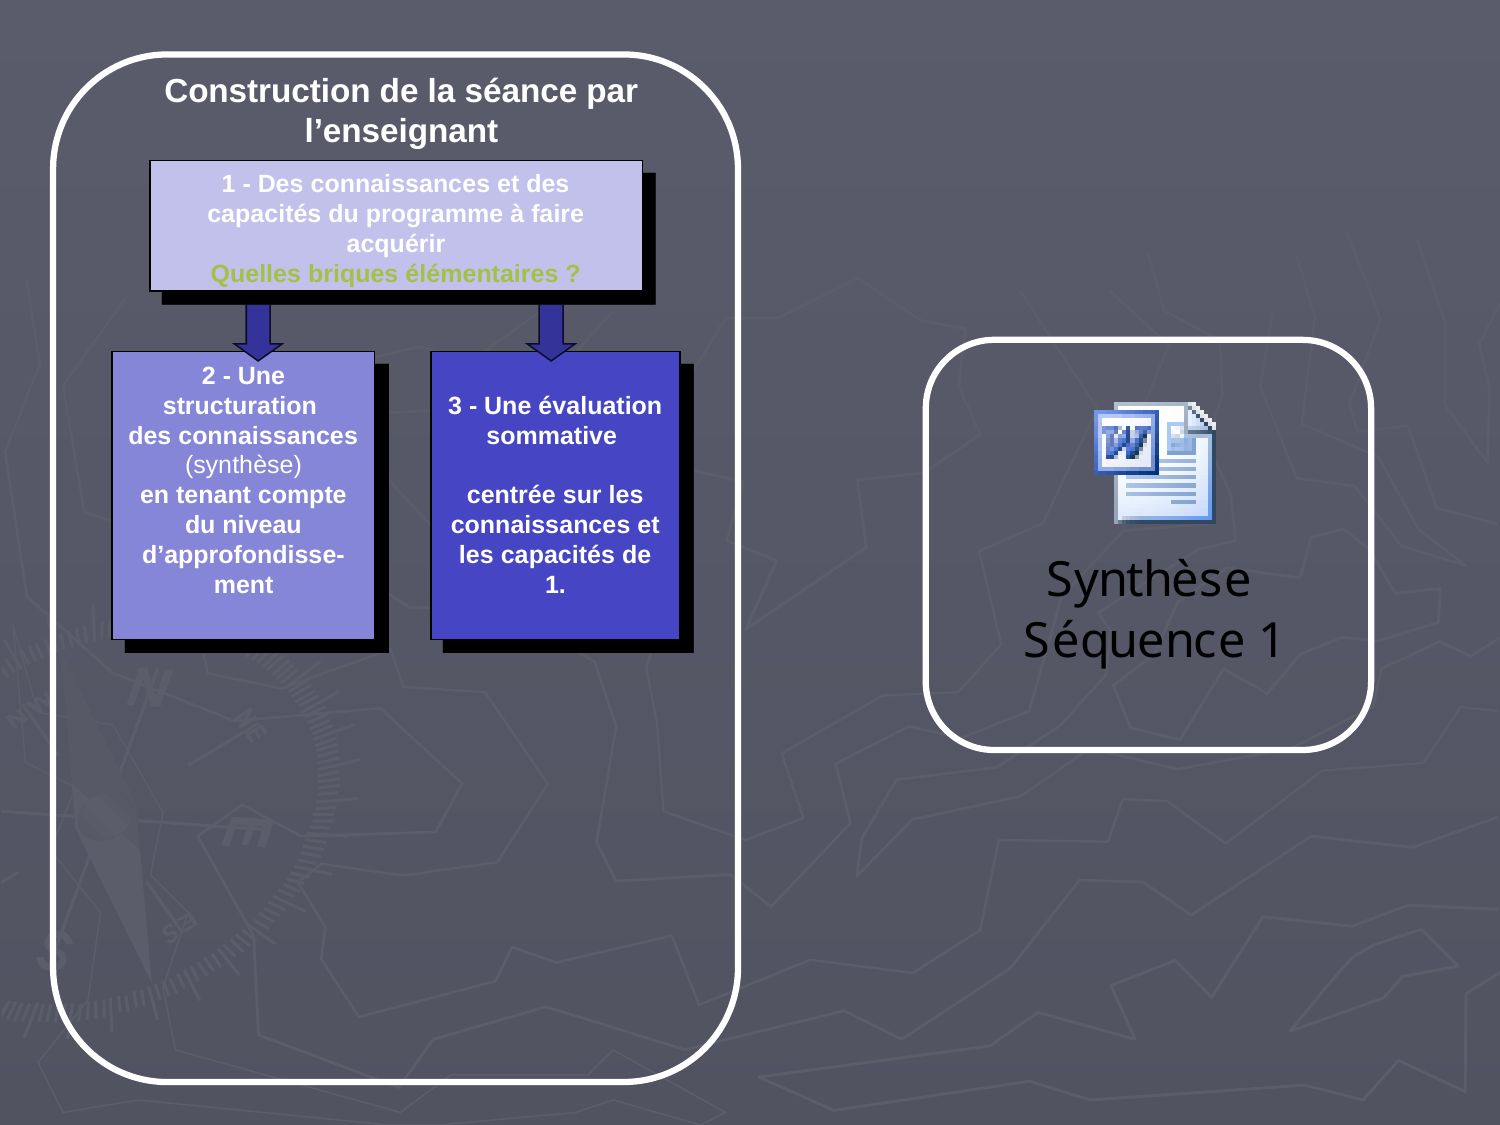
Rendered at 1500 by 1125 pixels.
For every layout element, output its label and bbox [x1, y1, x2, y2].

text_box [925, 339, 1372, 751]
text_box [52, 54, 739, 1083]
